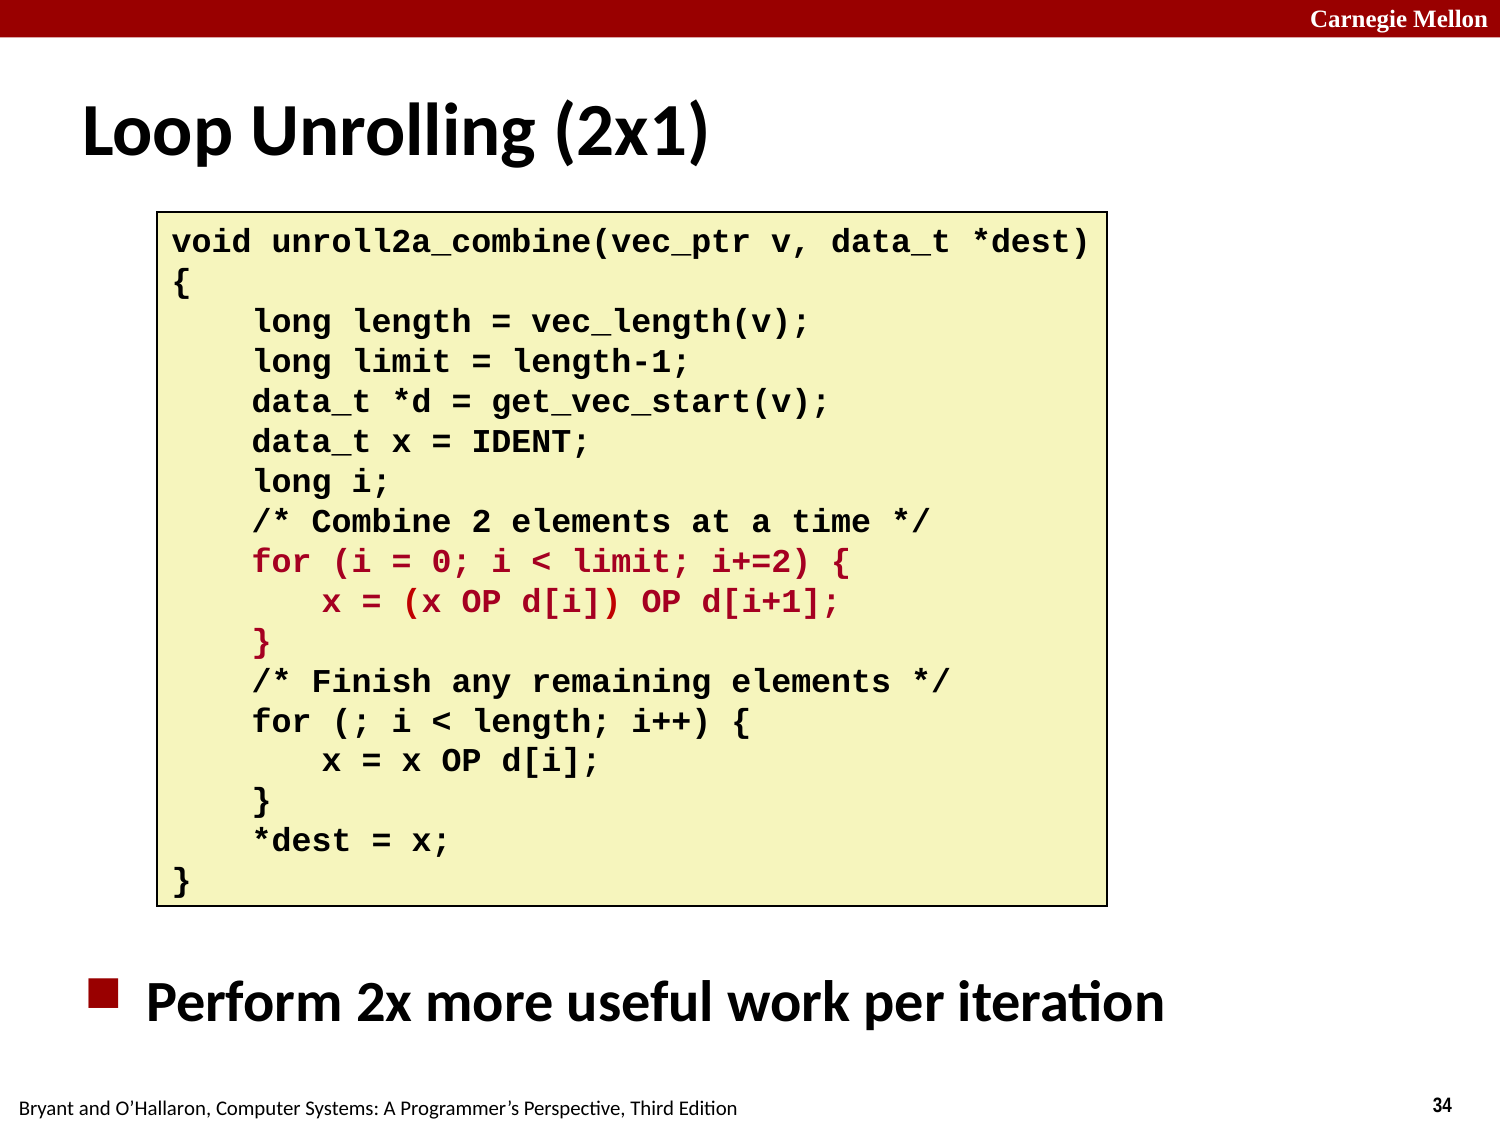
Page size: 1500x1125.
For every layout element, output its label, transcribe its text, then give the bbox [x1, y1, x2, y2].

title Loop Unrolling (2x1) [66, 62, 1313, 188]
list Perform 2x more useful work per iteration [74, 954, 1438, 1051]
text_box void unroll2a_combine(vec_ptr v, data_t *dest) { long length = vec_length(v); long limit = length-1; data_t *d = get_vec_start(v); data_t x = IDENT; long i; /* Combine 2 elements at a time */ for (i = 0; i < limit; i+=2) { x = (x OP d[i]) OP d[i+1]; } /* Finish any remaining elements */ for (; i < length; i++) { x = x OP d[i]; } *dest = x; } [156, 212, 1107, 906]
